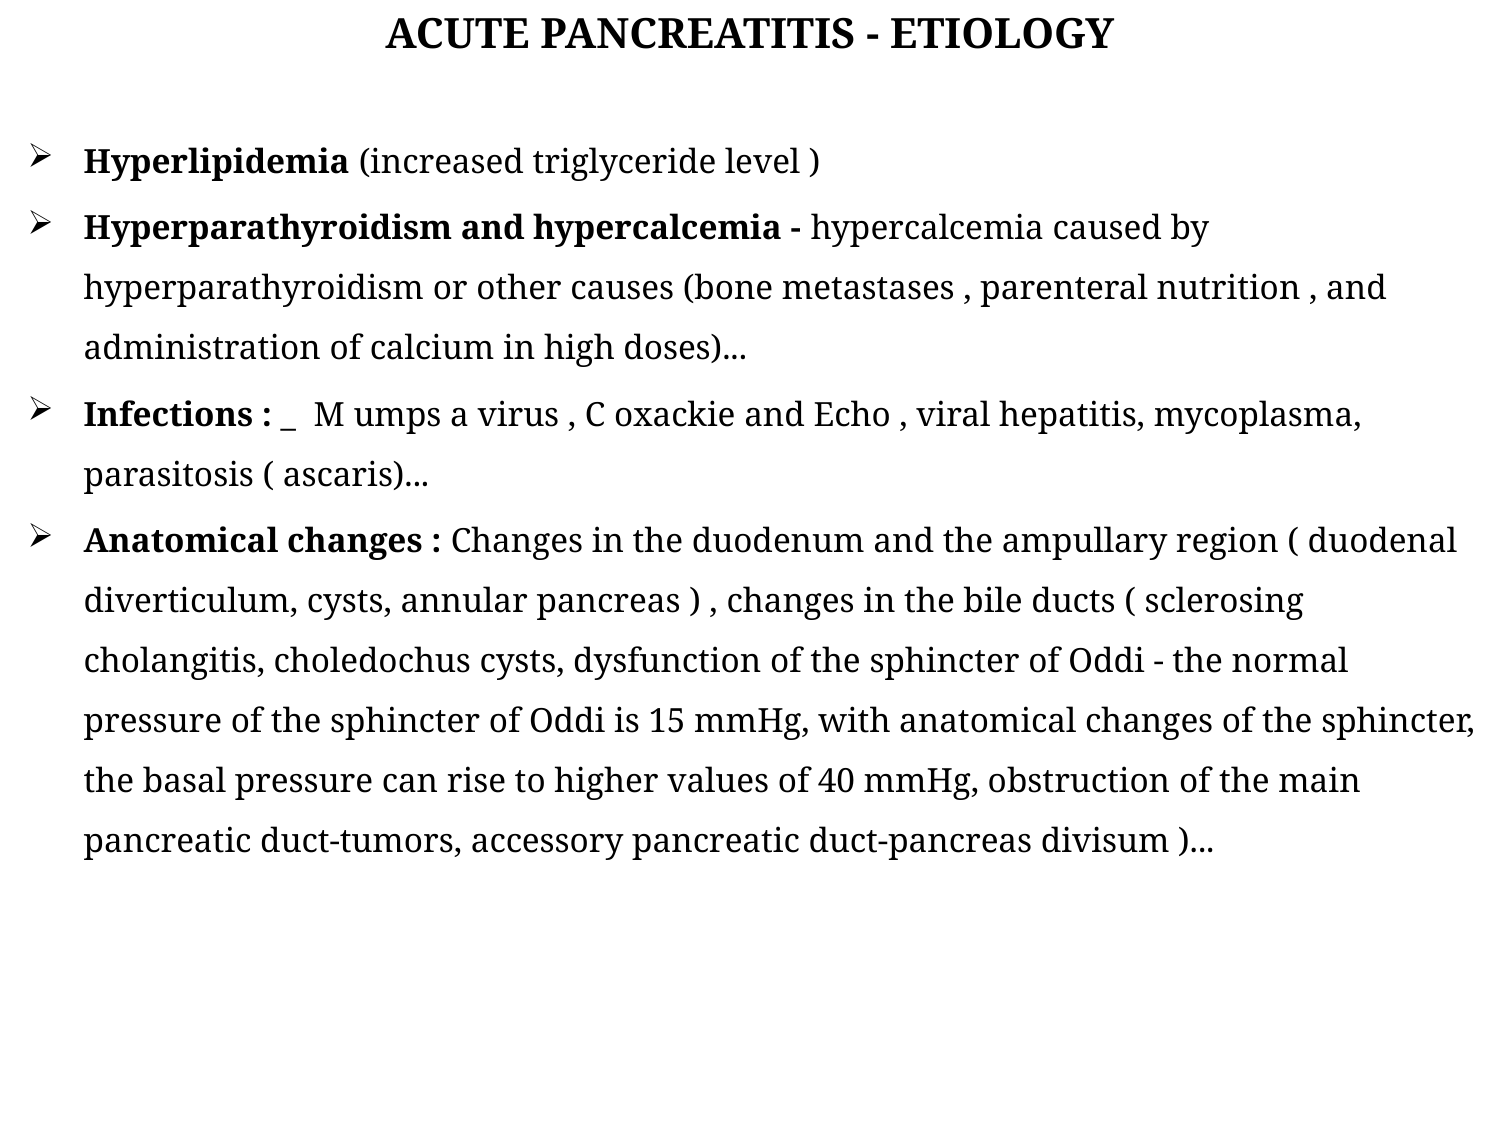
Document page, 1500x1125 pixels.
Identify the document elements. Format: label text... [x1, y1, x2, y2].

text_box ACUTE PANCREATITIS - ETIOLOGY [0, 0, 1500, 63]
list Hyperlipidemia (increased triglyceride level ) Hyperparathyroidism and hypercalcemia - hypercalcemia caused by hyperparathyroidism or other causes (bone metastases , parenteral nutrition , and administration of calcium in high doses)... Infections : _ M umps a virus , C oxackie and Echo , viral hepatitis, mycoplasma, parasitosis ( ascaris)... Anatomical changes : Changes in the duodenum and the ampullary region ( duodenal diverticulum, cysts, annular pancreas ) , changes in the bile ducts ( sclerosing cholangitis, choledochus cysts, dysfunction of the sphincter of Oddi - the normal pressure of the sphincter of Oddi is 15 mmHg, with anatomical changes of the sphincter, the basal pressure can rise to higher values of 40 mmHg, obstruction of the main pancreatic duct-tumors, accessory pancreatic duct-pancreas divisum )... [12, 112, 1500, 1051]
